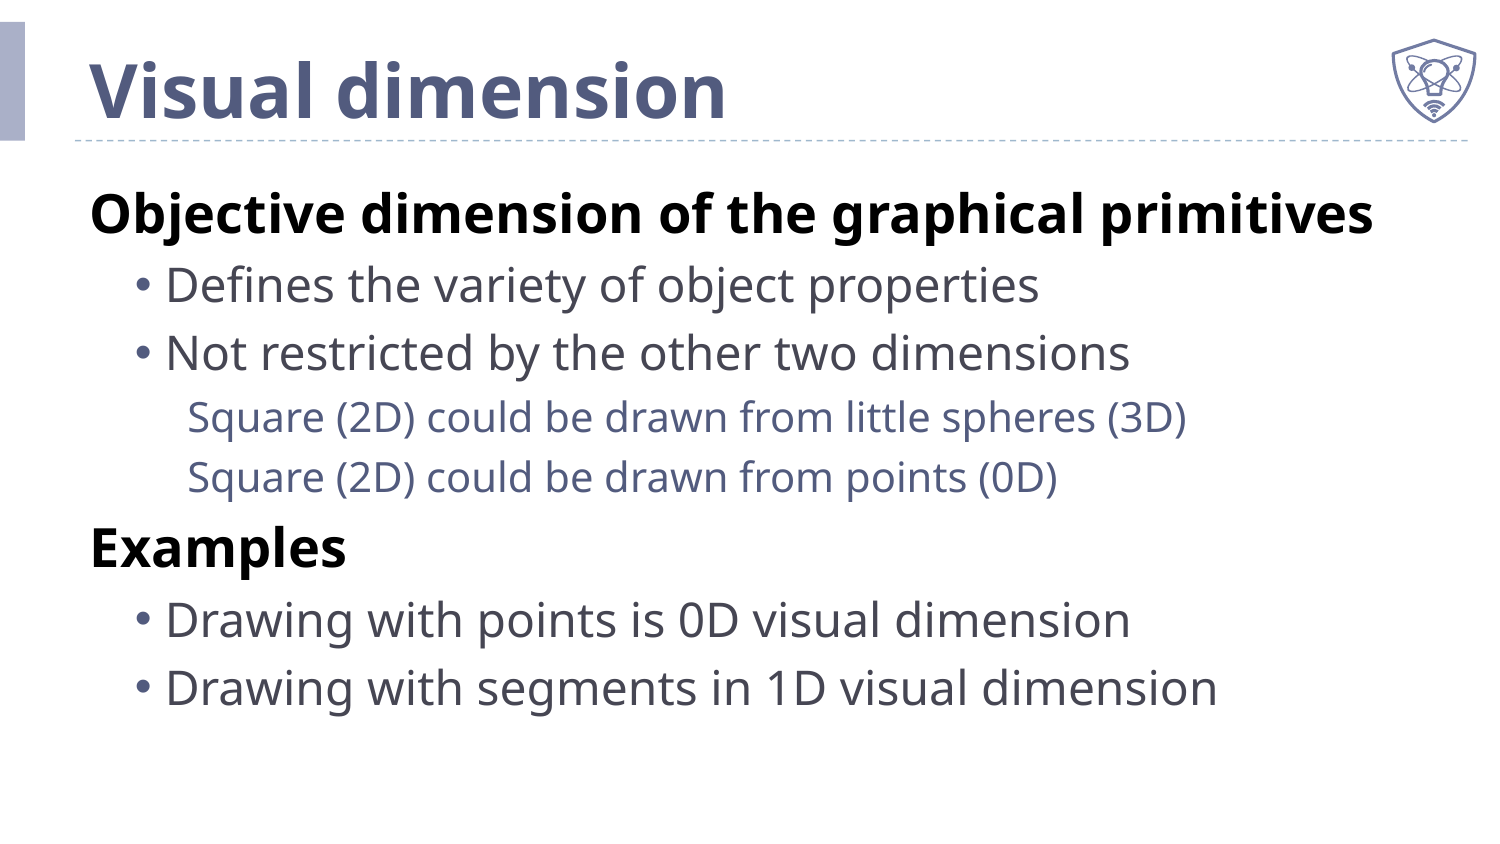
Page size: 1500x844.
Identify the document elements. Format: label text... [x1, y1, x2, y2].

list Objective dimension of the graphical primitives Defines the variety of object properties Not restricted by the other two dimensions Square (2D) could be drawn from little spheres (3D) Square (2D) could be drawn from points (0D) Examples Drawing with points is 0D visual dimension Drawing with segments in 1D visual dimension [75, 171, 1475, 835]
title Visual dimension [75, 18, 1475, 141]
